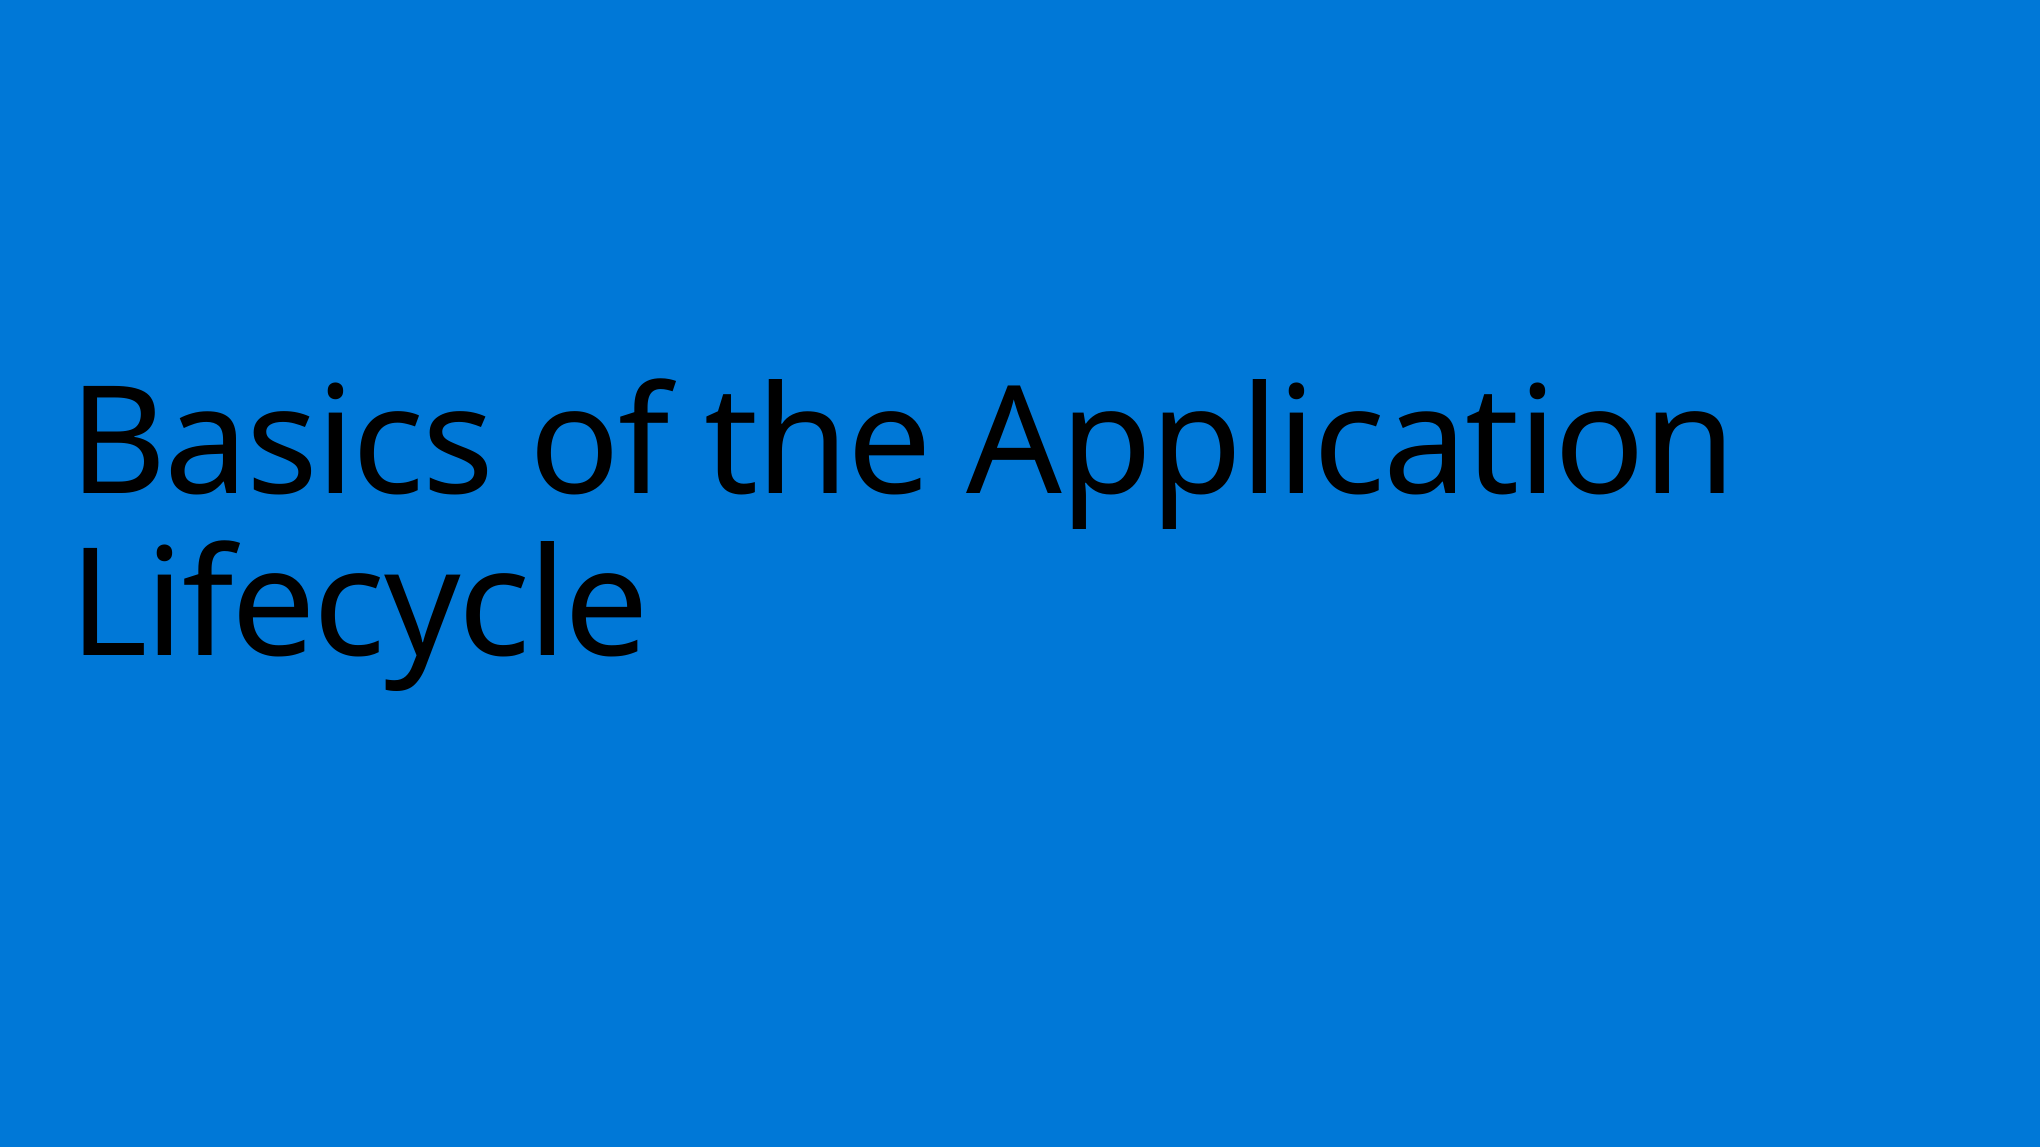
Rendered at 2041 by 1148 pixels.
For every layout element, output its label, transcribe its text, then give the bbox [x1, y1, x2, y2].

title Basics of the Application Lifecycle [45, 348, 1995, 707]
